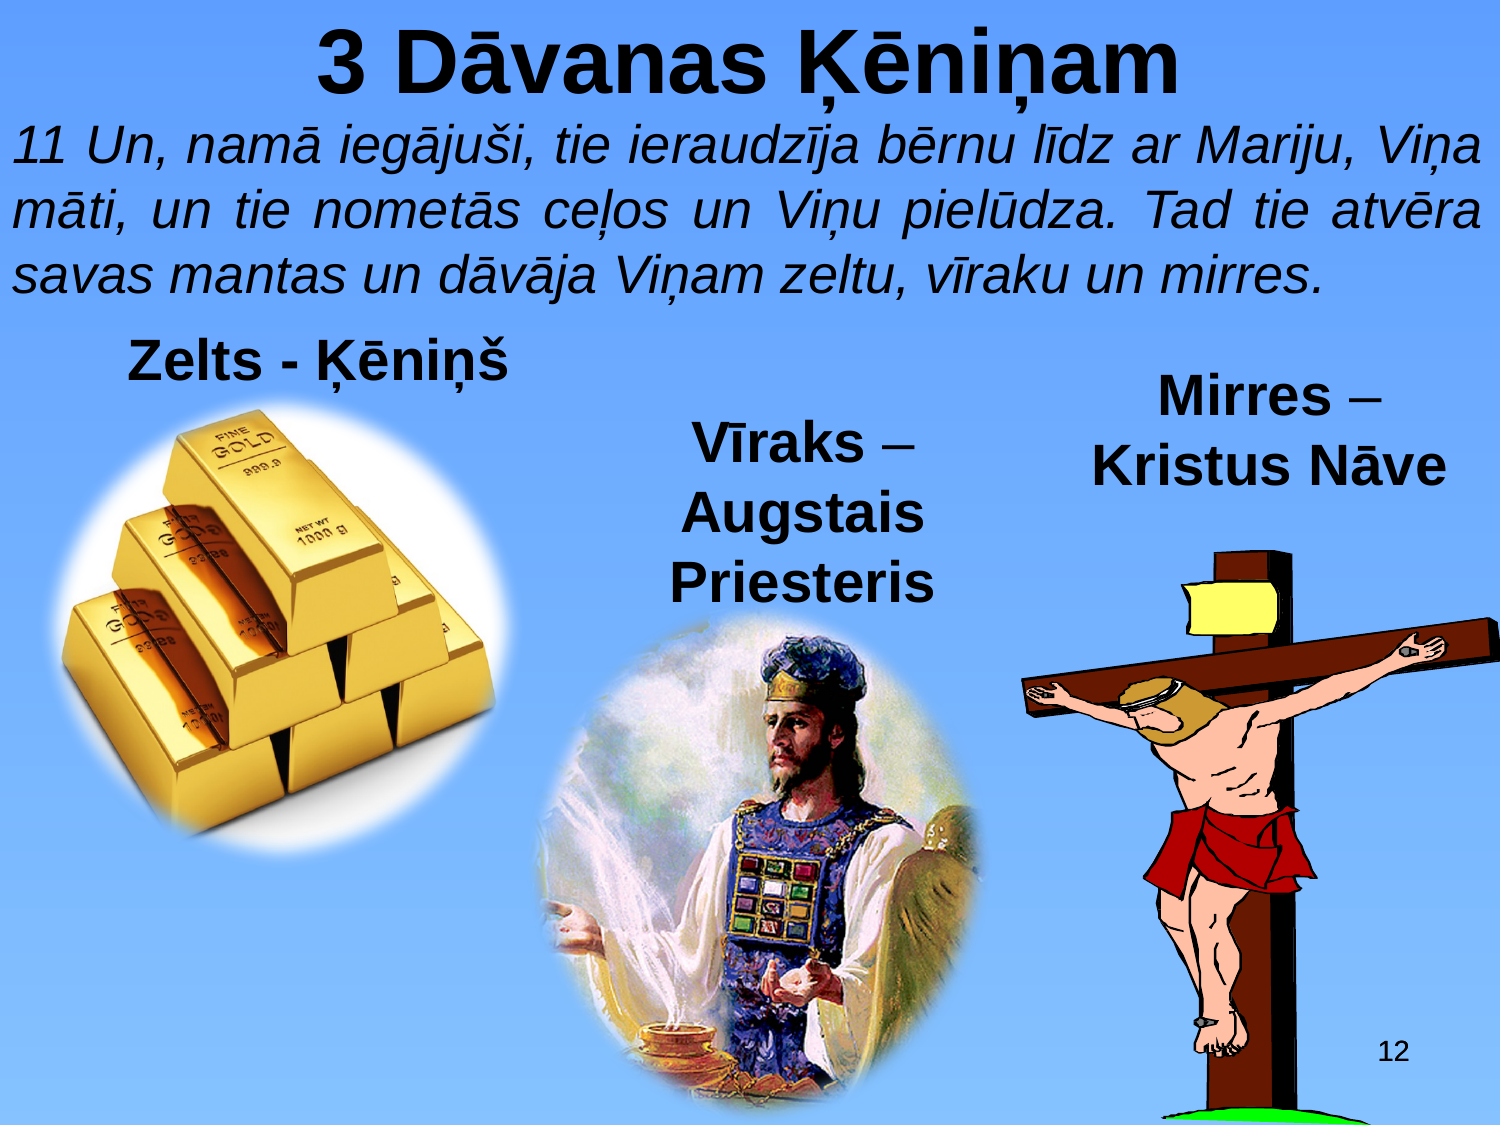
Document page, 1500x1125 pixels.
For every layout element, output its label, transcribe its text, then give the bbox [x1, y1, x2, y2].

text_box Zelts - Ķēniņš [53, 314, 585, 400]
text_box Mirres – Kristus Nāve [1039, 349, 1500, 505]
text_box 11 Un, namā iegājuši, tie ieraudzīja bērnu līdz ar Mariju, Viņa māti, un tie nometās ceļos un Viņu pielūdza. Tad tie atvēra savas mantas un dāvāja Viņam zeltu, vīraku un mirres. [0, 101, 1500, 301]
picture [1018, 550, 1500, 1125]
title 3 Dāvanas Ķēniņam [0, 0, 1500, 101]
picture [36, 385, 993, 1125]
text_box Vīraks – Augstais Priesteris [572, 397, 1034, 622]
